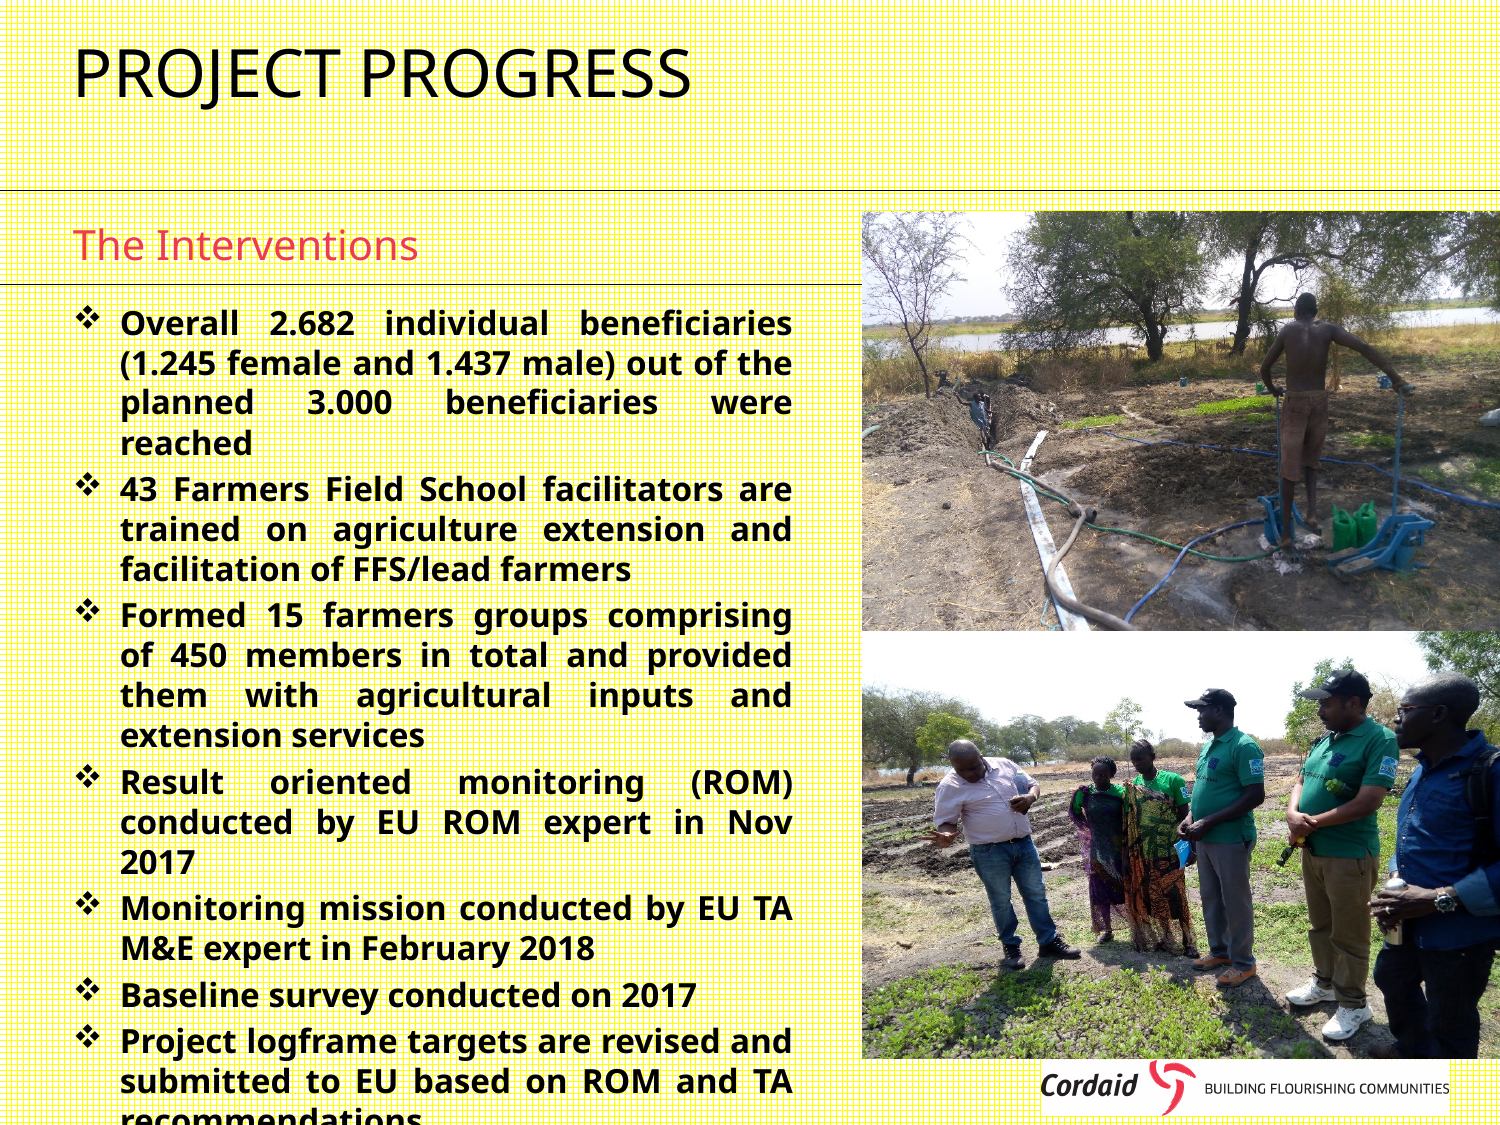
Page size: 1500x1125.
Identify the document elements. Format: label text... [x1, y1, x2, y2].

picture [862, 211, 1500, 1059]
title Project progress [57, 23, 1417, 185]
text_box [809, 468, 857, 1035]
list Overall 2.682 individual beneficiaries (1.245 female and 1.437 male) out of the planned 3.000 beneficiaries were reached 43 Farmers Field School facilitators are trained on agriculture extension and facilitation of FFS/lead farmers Formed 15 farmers groups comprising of 450 members in total and provided them with agricultural inputs and extension services Result oriented monitoring (ROM) conducted by EU ROM expert in Nov 2017 Monitoring mission conducted by EU TA M&E expert in February 2018 Baseline survey conducted on 2017 Project logframe targets are revised and submitted to EU based on ROM and TA recommendations. [57, 294, 809, 1083]
picture [1041, 1060, 1449, 1116]
list The Interventions [57, 211, 861, 268]
